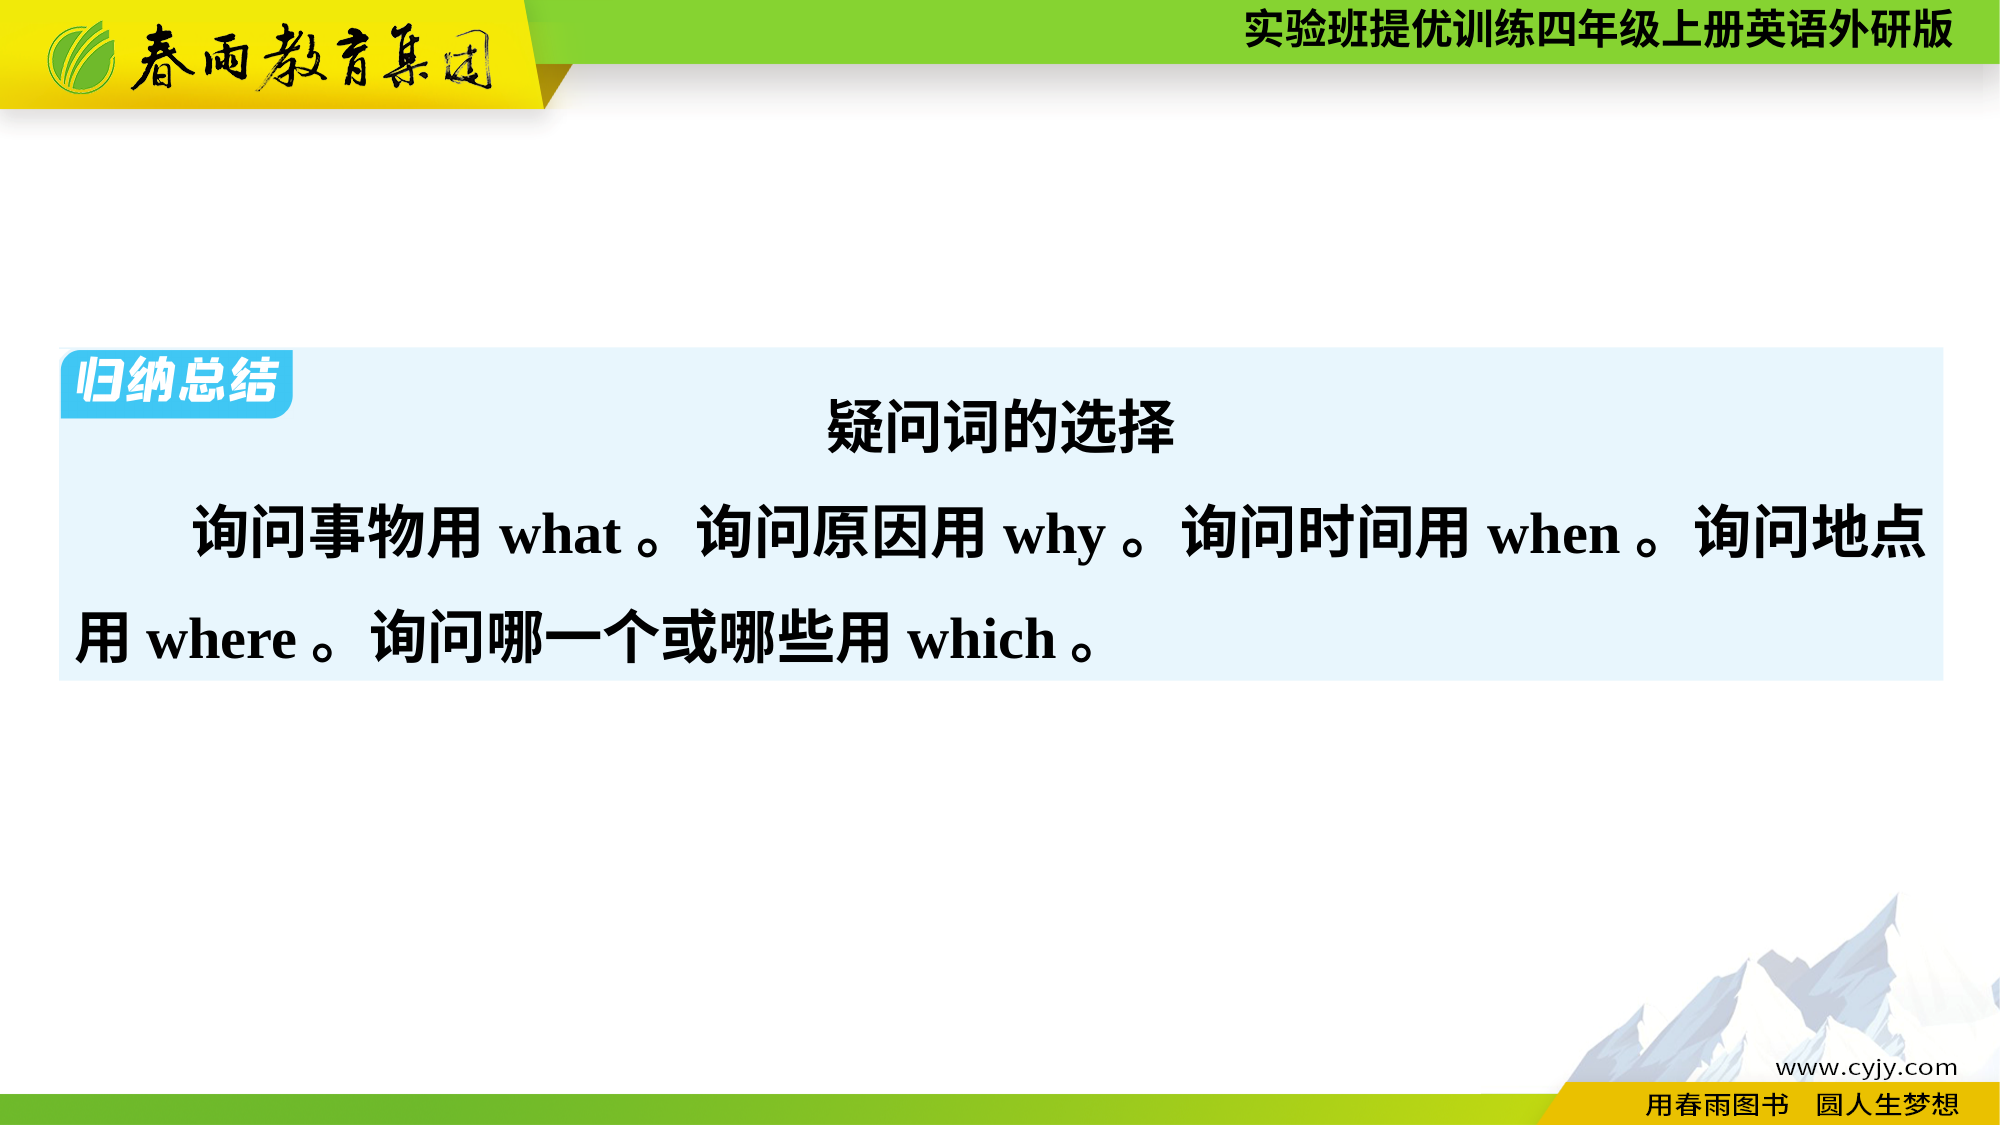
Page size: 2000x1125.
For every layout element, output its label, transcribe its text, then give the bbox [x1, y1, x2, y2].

list 疑问词的选择 询问事物用what。询问原因用why。询问时间用when。询问地点用where。询问哪一个或哪些用which。 [59, 347, 1944, 681]
picture [0, 0, 2000, 1125]
